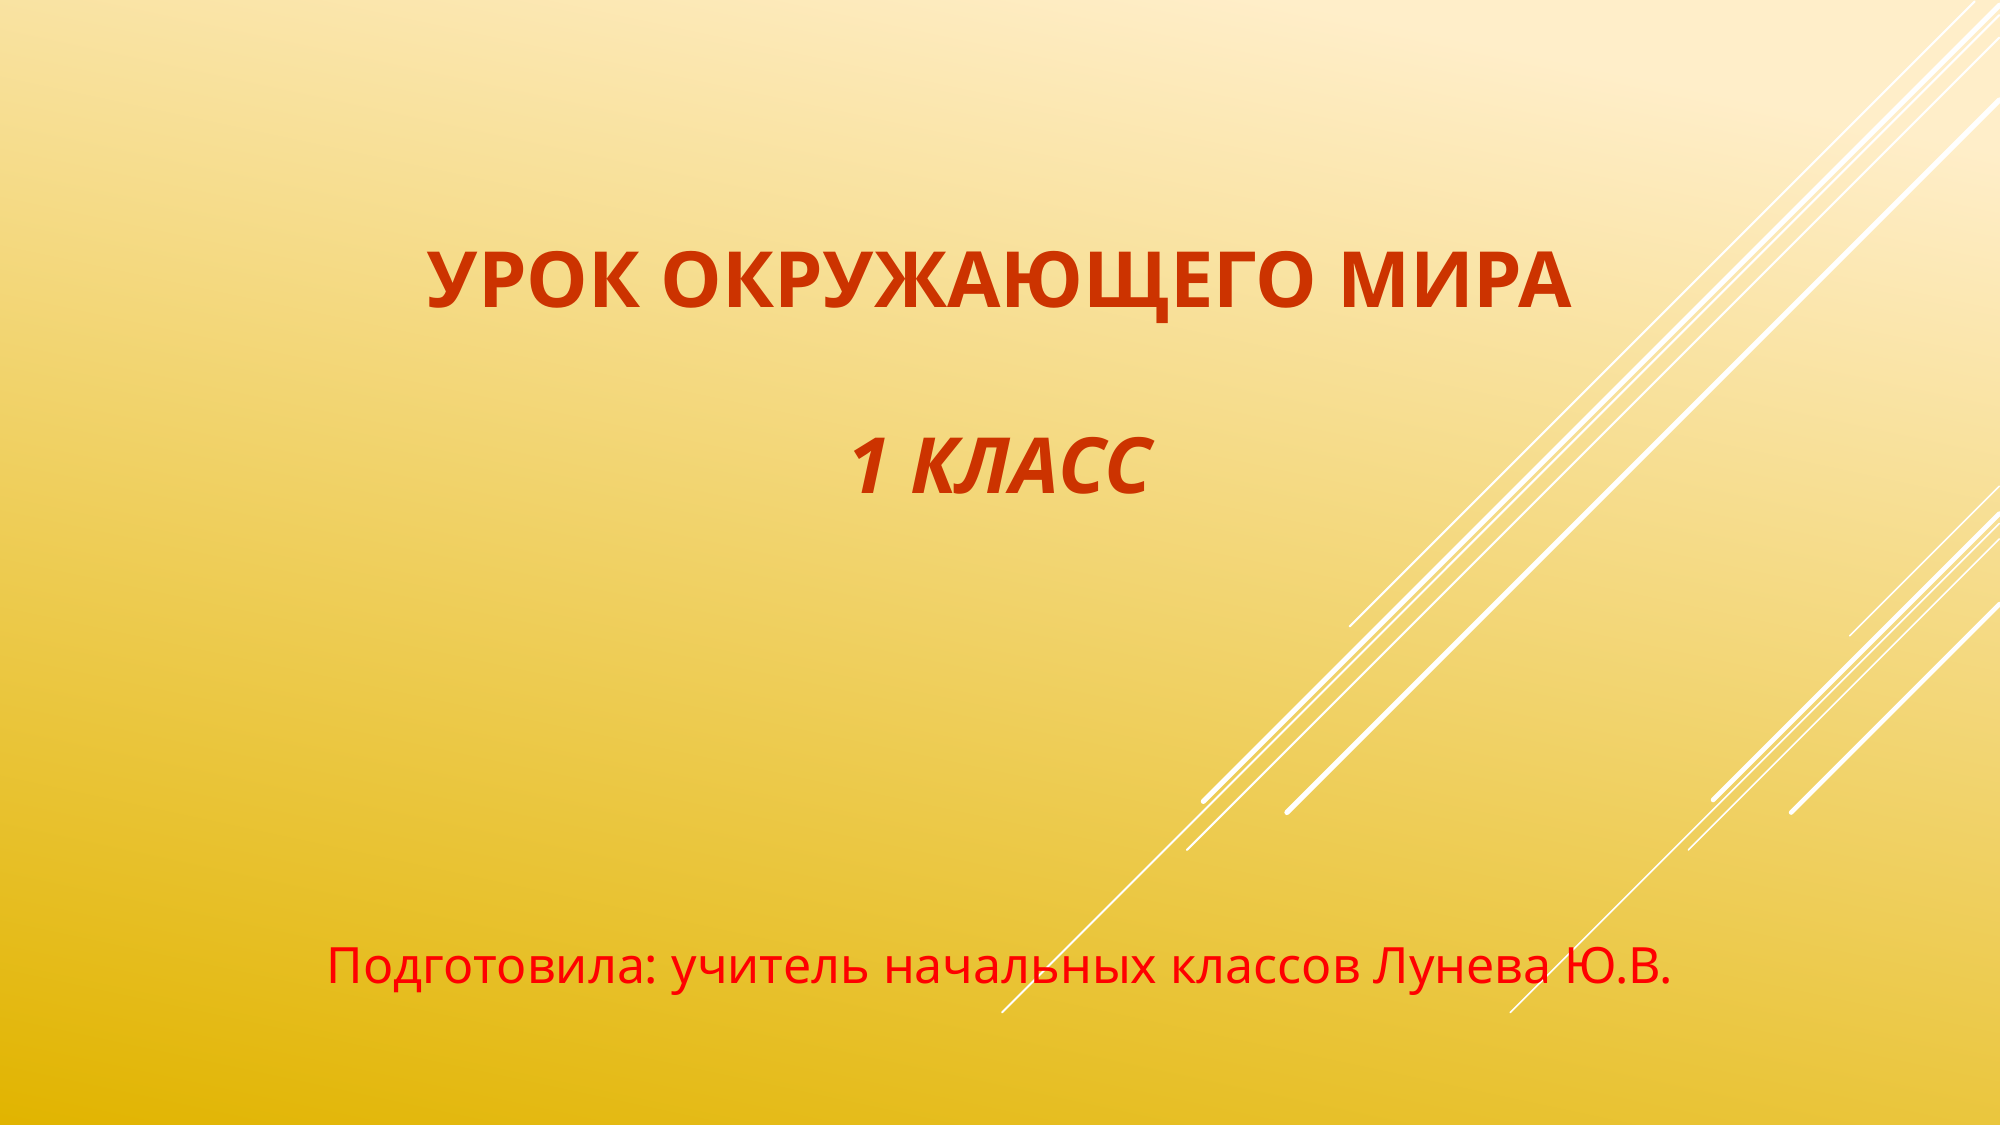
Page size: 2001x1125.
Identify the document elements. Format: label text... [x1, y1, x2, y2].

subtitle Подготовила: учитель начальных классов Лунева Ю.В. [112, 925, 1888, 1052]
title УРОК ОКРУЖАЮЩЕГО МИРА 1 класс [139, 221, 1861, 517]
